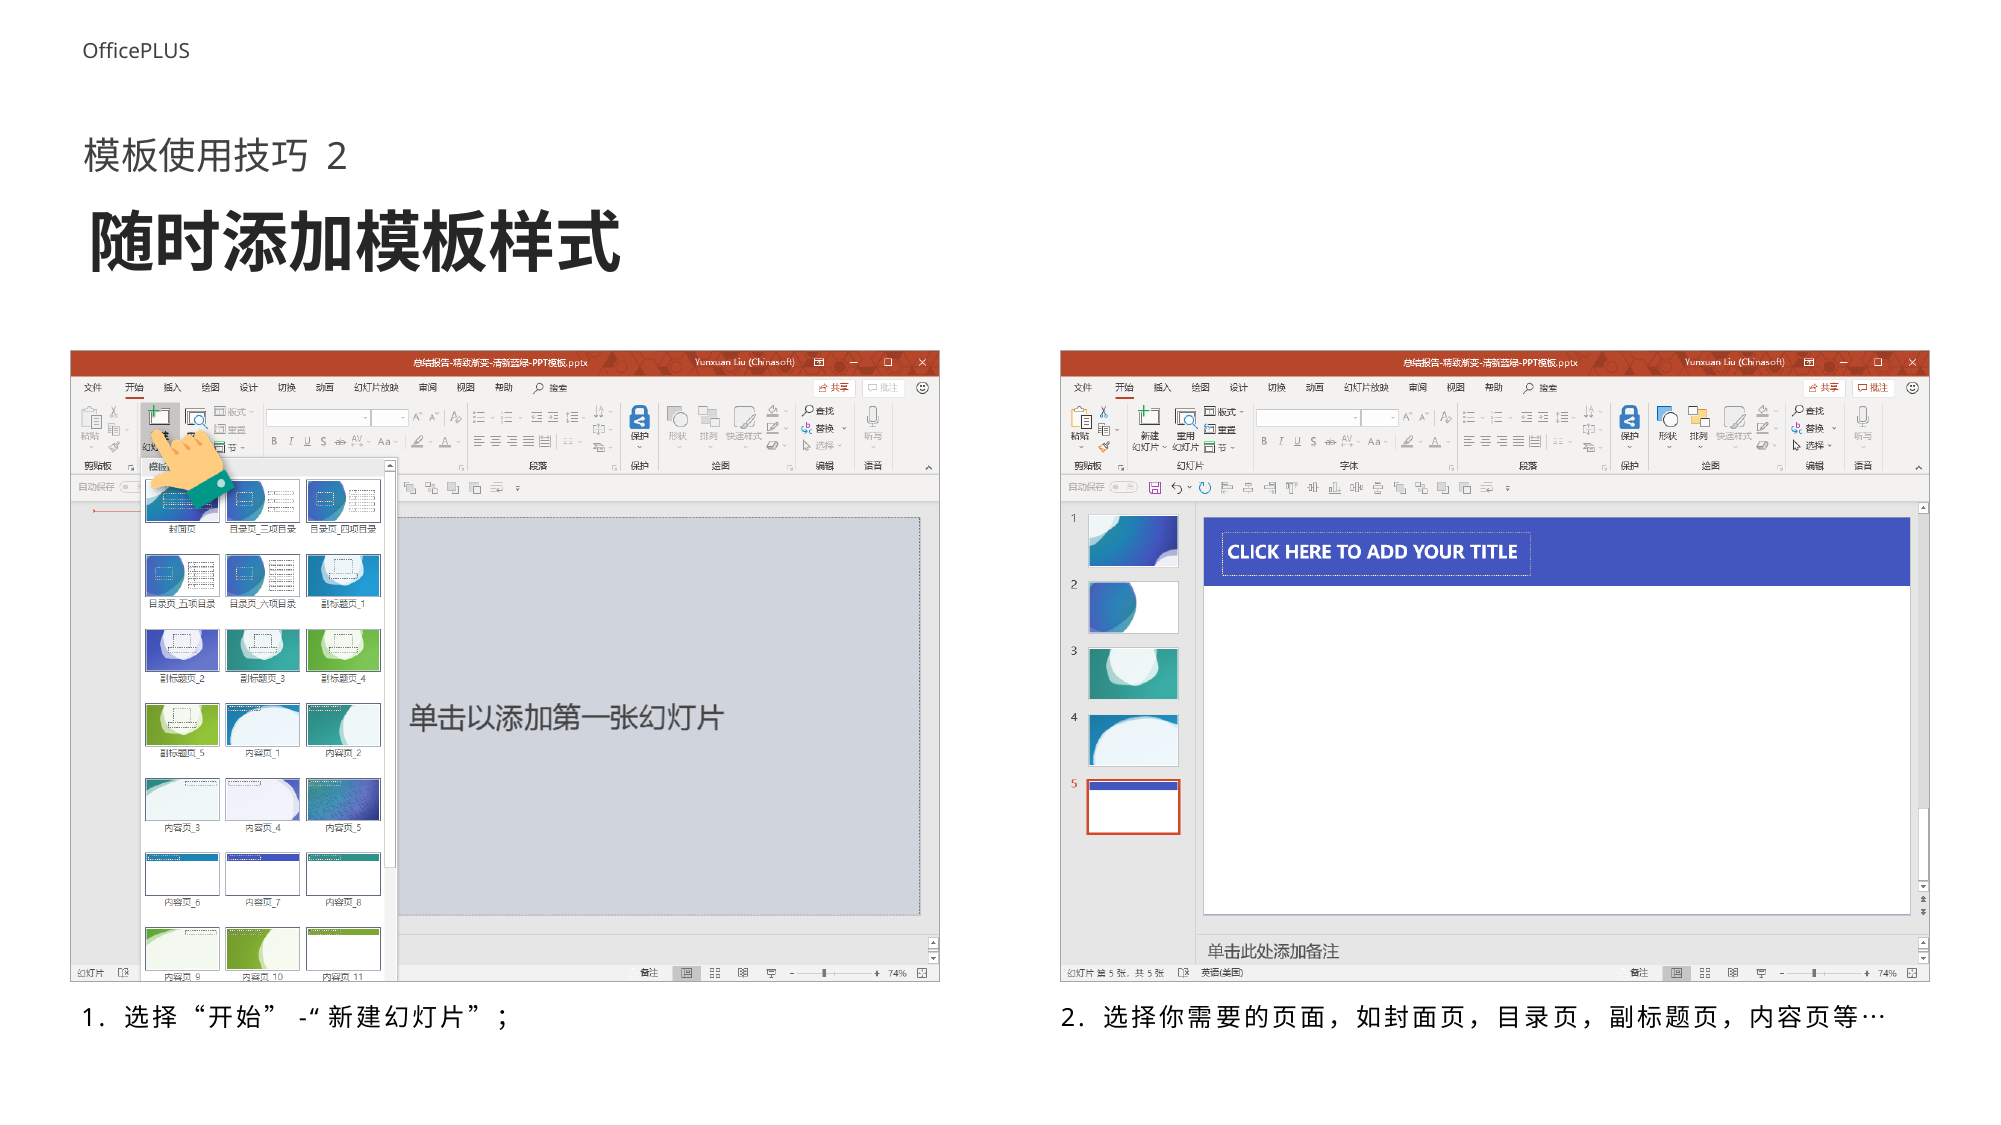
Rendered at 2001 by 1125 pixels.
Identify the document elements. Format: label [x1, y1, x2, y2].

picture [1061, 351, 1929, 981]
picture [71, 351, 939, 981]
